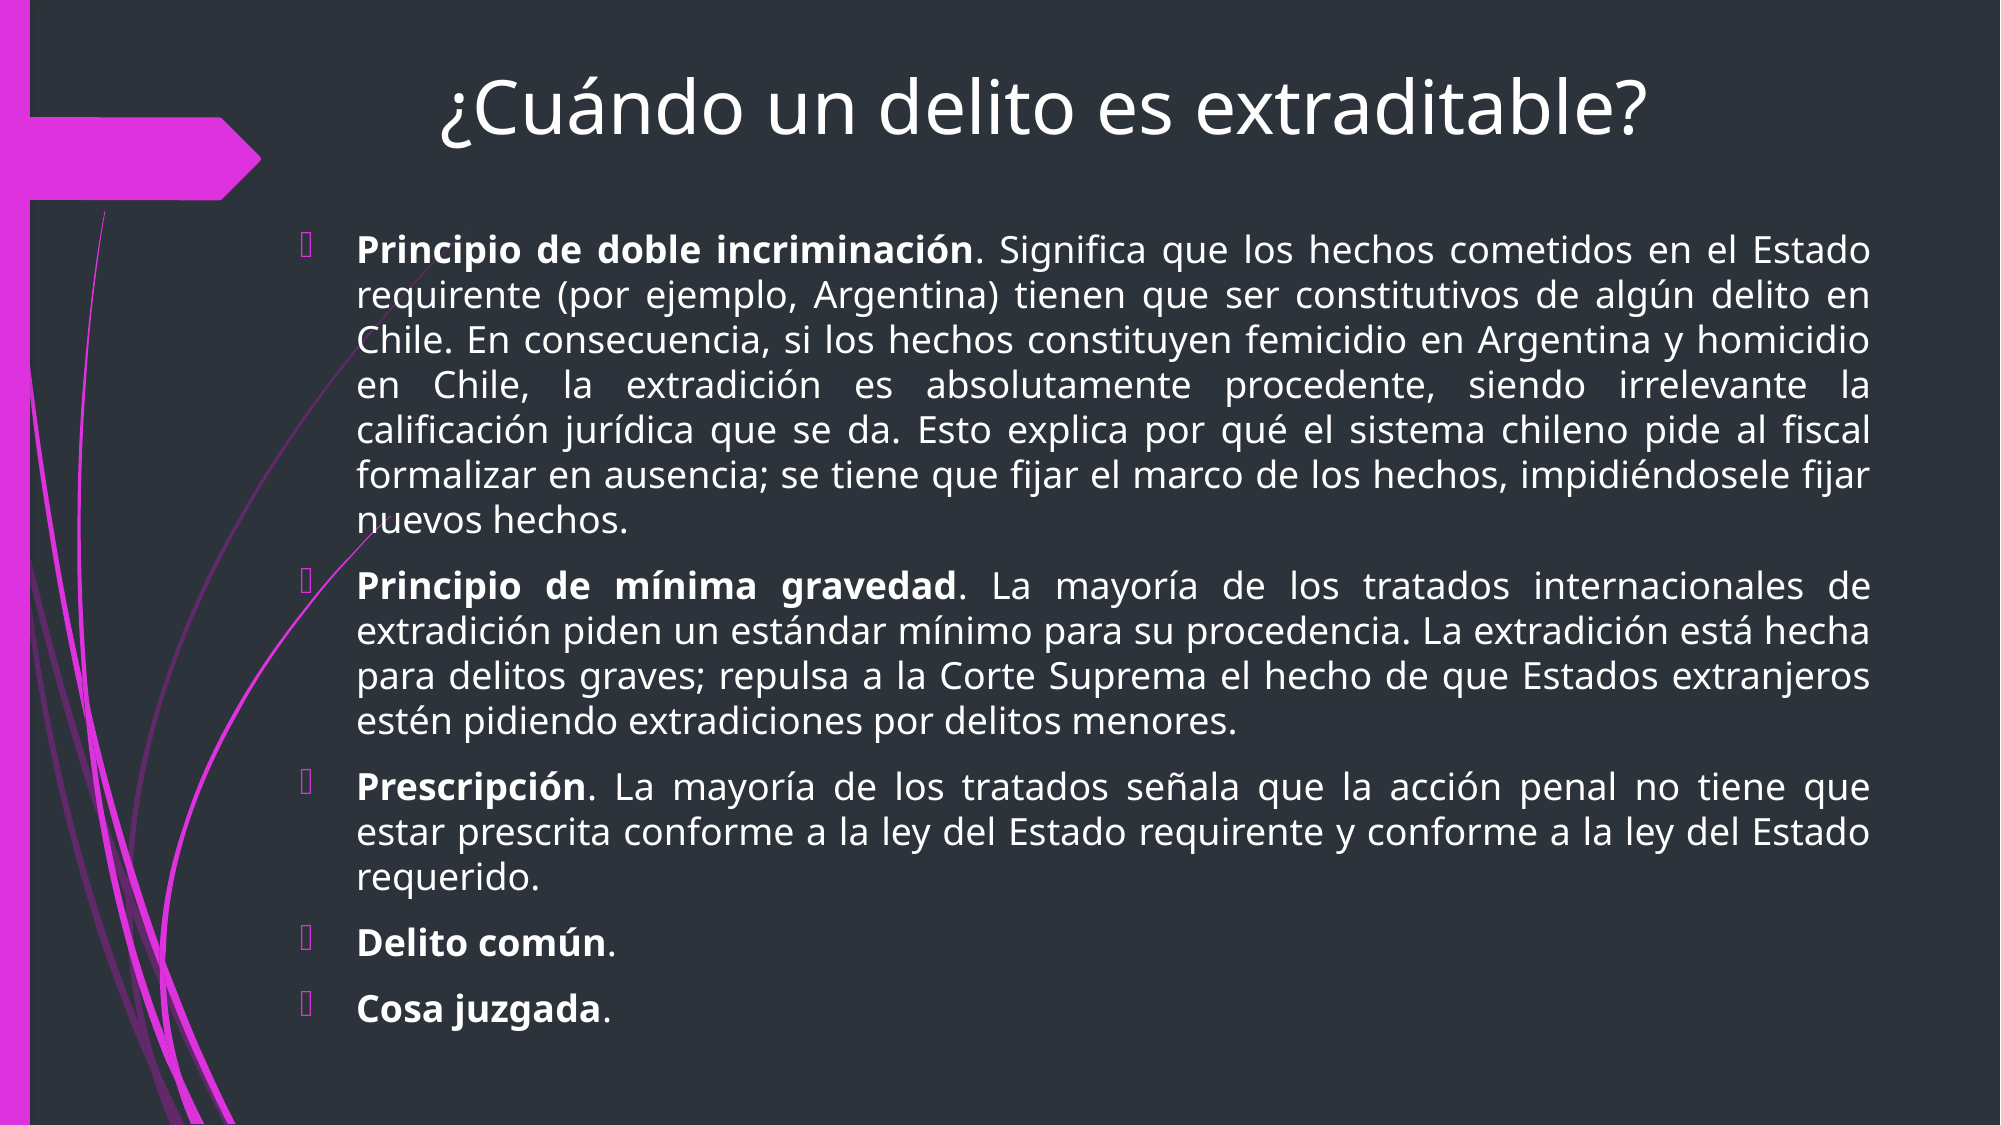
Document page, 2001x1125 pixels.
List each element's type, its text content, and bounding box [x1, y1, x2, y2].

list Principio de doble incriminación. Significa que los hechos cometidos en el Estado requirente (por ejemplo, Argentina) tienen que ser constitutivos de algún delito en Chile. En consecuencia, si los hechos constituyen femicidio en Argentina y homicidio en Chile, la extradición es absolutamente procedente, siendo irrelevante la calificación jurídica que se da. Esto explica por qué el sistema chileno pide al fiscal formalizar en ausencia; se tiene que fijar el marco de los hechos, impidiéndosele fijar nuevos hechos. Principio de mínima gravedad. La mayoría de los tratados internacionales de extradición piden un estándar mínimo para su procedencia. La extradición está hecha para delitos graves; repulsa a la Corte Suprema el hecho de que Estados extranjeros estén pidiendo extradiciones por delitos menores. Prescripción. La mayoría de los tratados señala que la acción penal no tiene que estar prescrita conforme a la ley del Estado requirente y conforme a la ley del Estado requerido. Delito común. Cosa juzgada. [284, 218, 1888, 1073]
title ¿Cuándo un delito es extraditable? [425, 52, 1888, 169]
